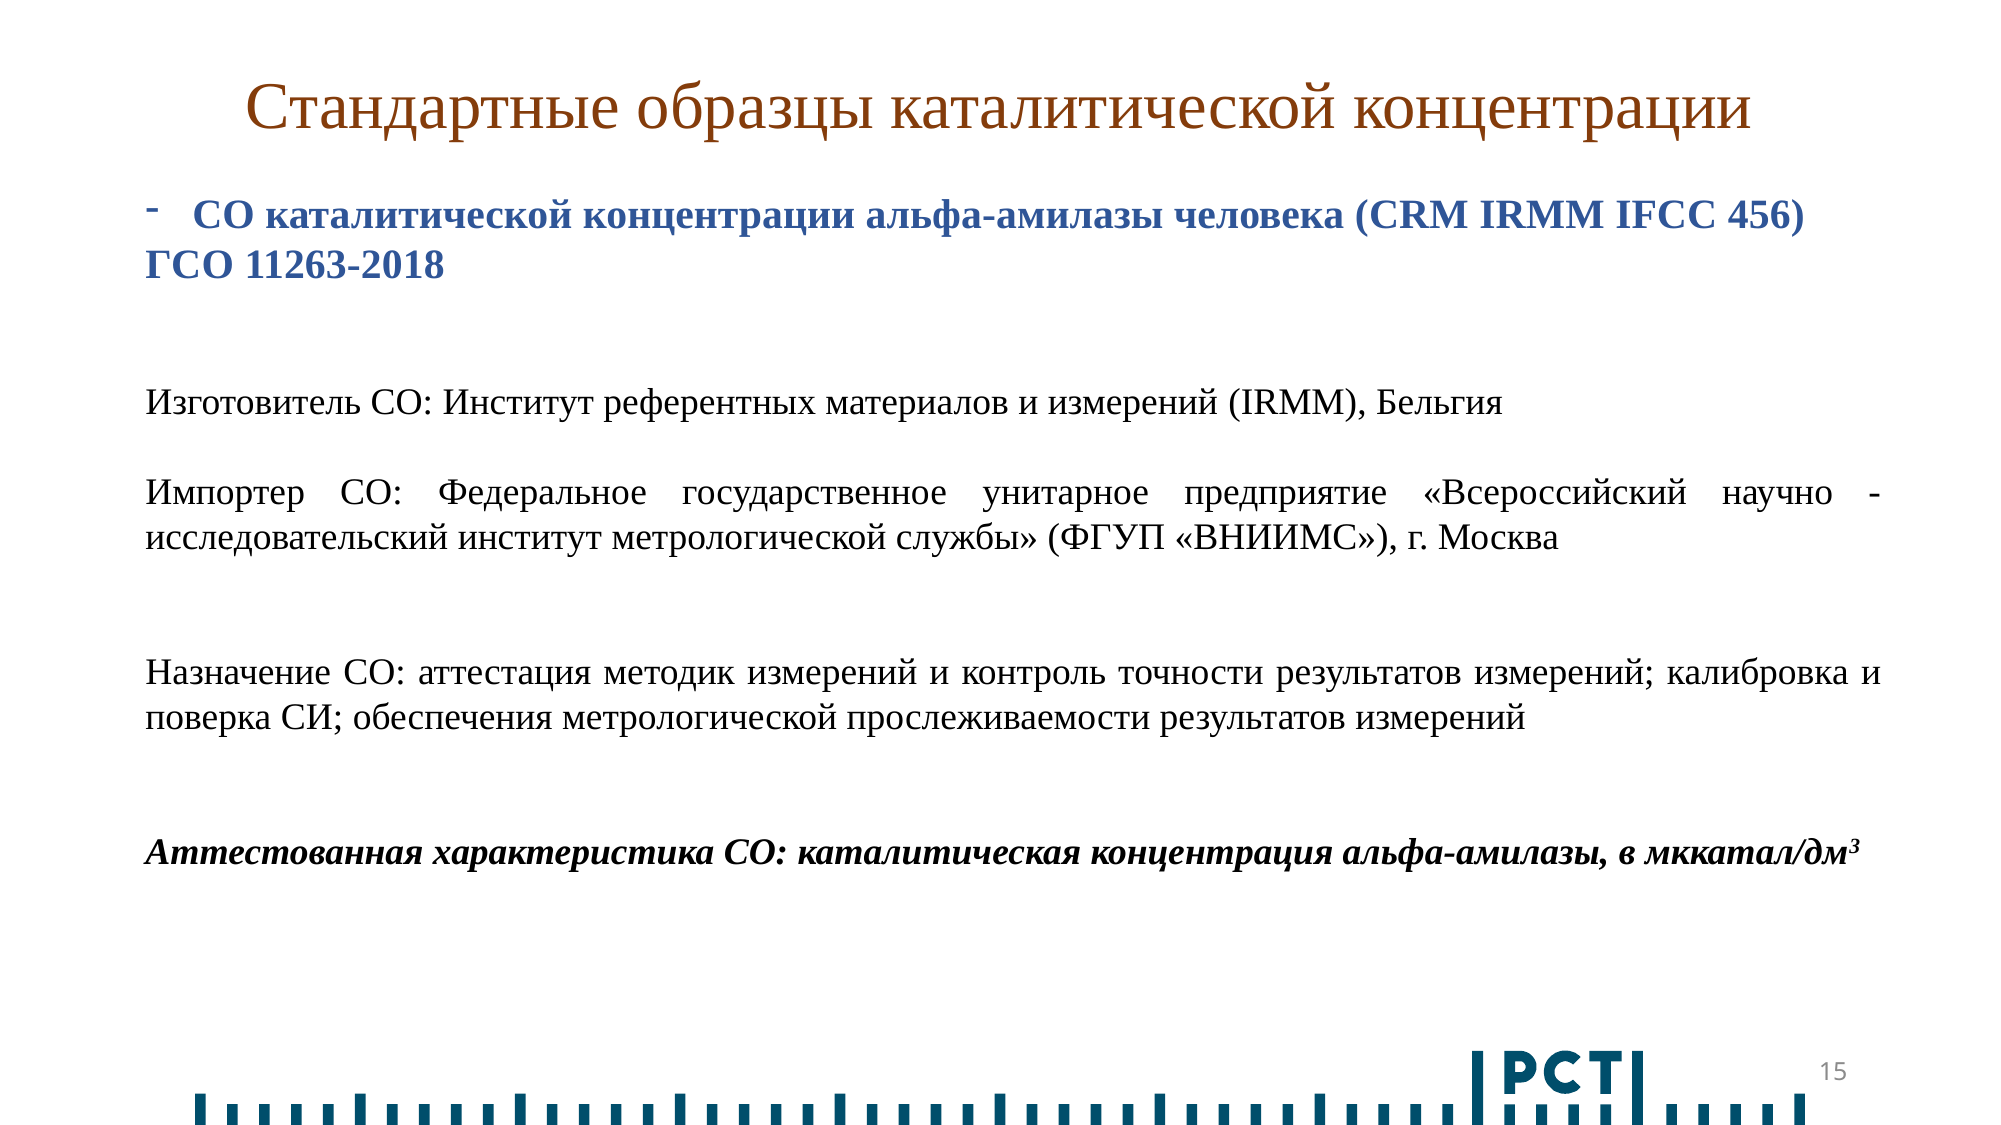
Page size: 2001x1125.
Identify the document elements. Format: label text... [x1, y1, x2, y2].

slide_number 15 [1412, 1042, 1863, 1103]
text_box СО каталитической концентрации альфа-амилазы человека (CRM IRMM IFCC 456) ГСО 11263-2018 Изготовитель СО: Институт референтных материалов и измерений (IRMM), Бельгия Импортер СО: Федеральное государственное унитарное предприятие «Всероссийский научно - исследовательский институт метрологической службы» (ФГУП «ВНИИМС»), г. Москва Назначение СО: аттестация методик измерений и контроль точности результатов измерений; калибровка и поверка СИ; обеспечения метрологической прослеживаемости результатов измерений Аттестованная характеристика СО: каталитическая концентрация альфа-амилазы, в мккатал/дм3 [130, 179, 1898, 880]
text_box Стандартные образцы каталитической концентрации [130, 54, 1870, 150]
